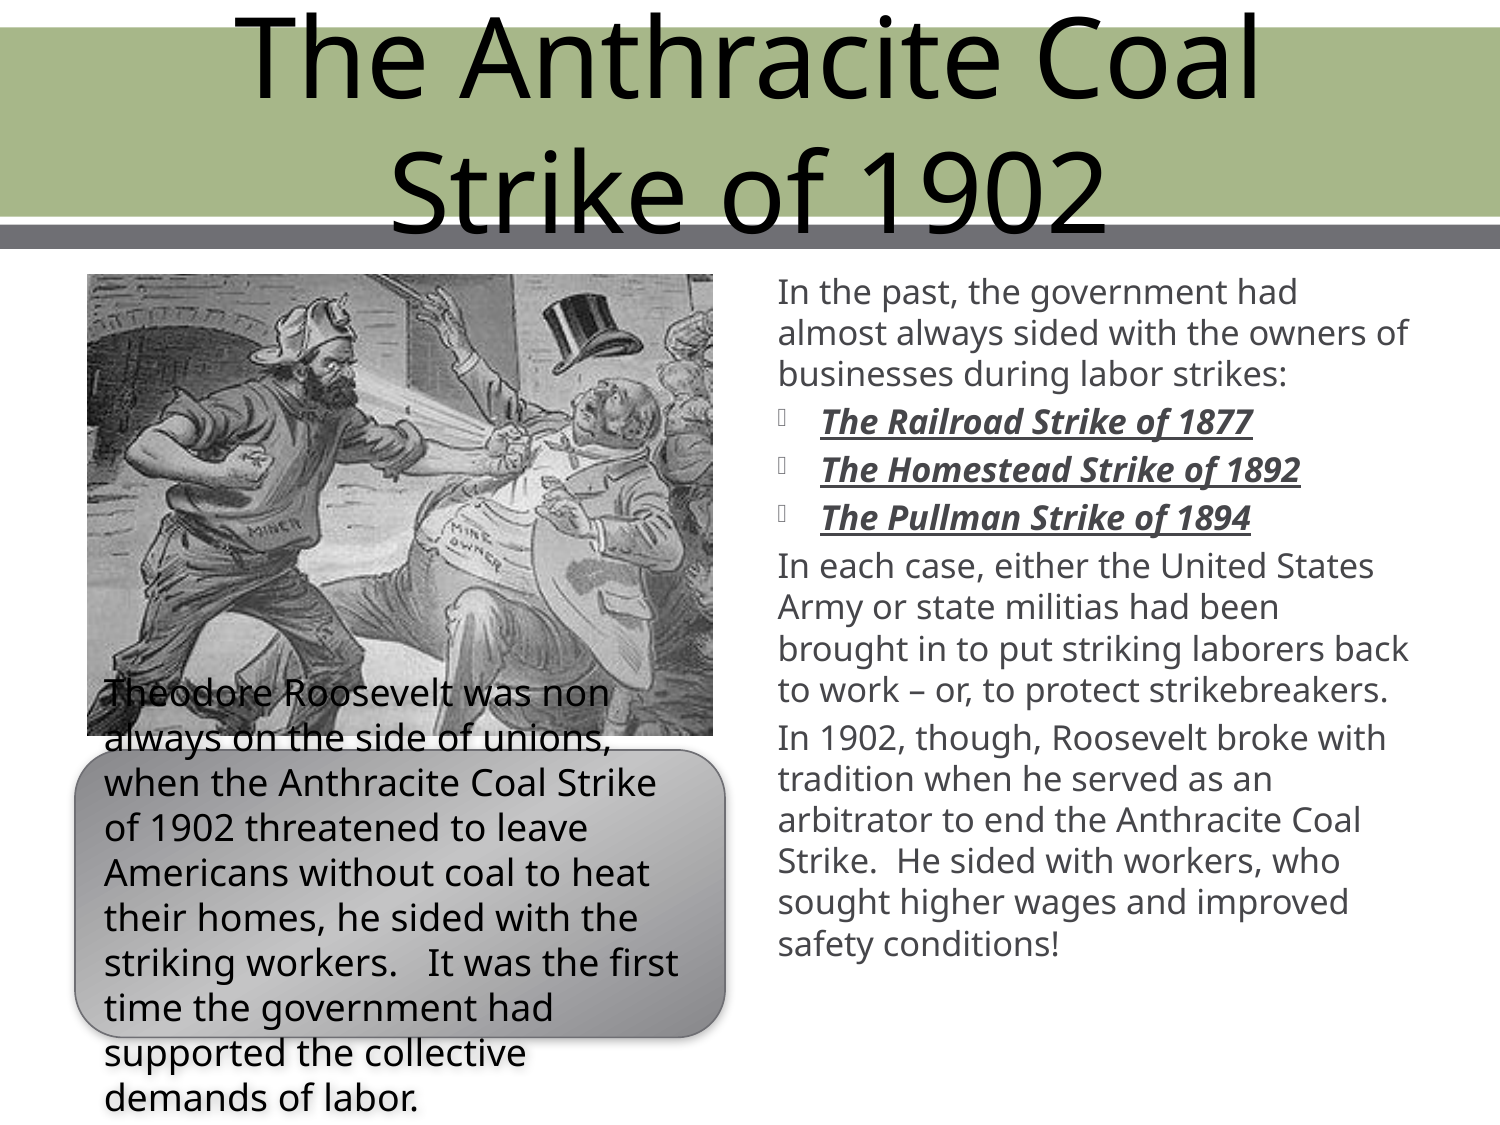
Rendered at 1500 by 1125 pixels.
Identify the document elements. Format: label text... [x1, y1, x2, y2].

list In the past, the government had almost always sided with the owners of businesses during labor strikes: The Railroad Strike of 1877 The Homestead Strike of 1892 The Pullman Strike of 1894 In each case, either the United States Army or state militias had been brought in to put striking laborers back to work – or, to protect strikebreakers. In 1902, though, Roosevelt broke with tradition when he served as an arbitrator to end the Anthracite Coal Strike. He sided with workers, who sought higher wages and improved safety conditions! [762, 262, 1425, 1005]
text_box Theodore Roosevelt was non always on the side of unions, when the Anthracite Coal Strike of 1902 threatened to leave Americans without coal to heat their homes, he sided with the striking workers. It was the first time the government had supported the collective demands of labor. [74, 749, 726, 1039]
title The Anthracite Coal Strike of 1902 [75, 29, 1425, 213]
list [87, 274, 713, 736]
